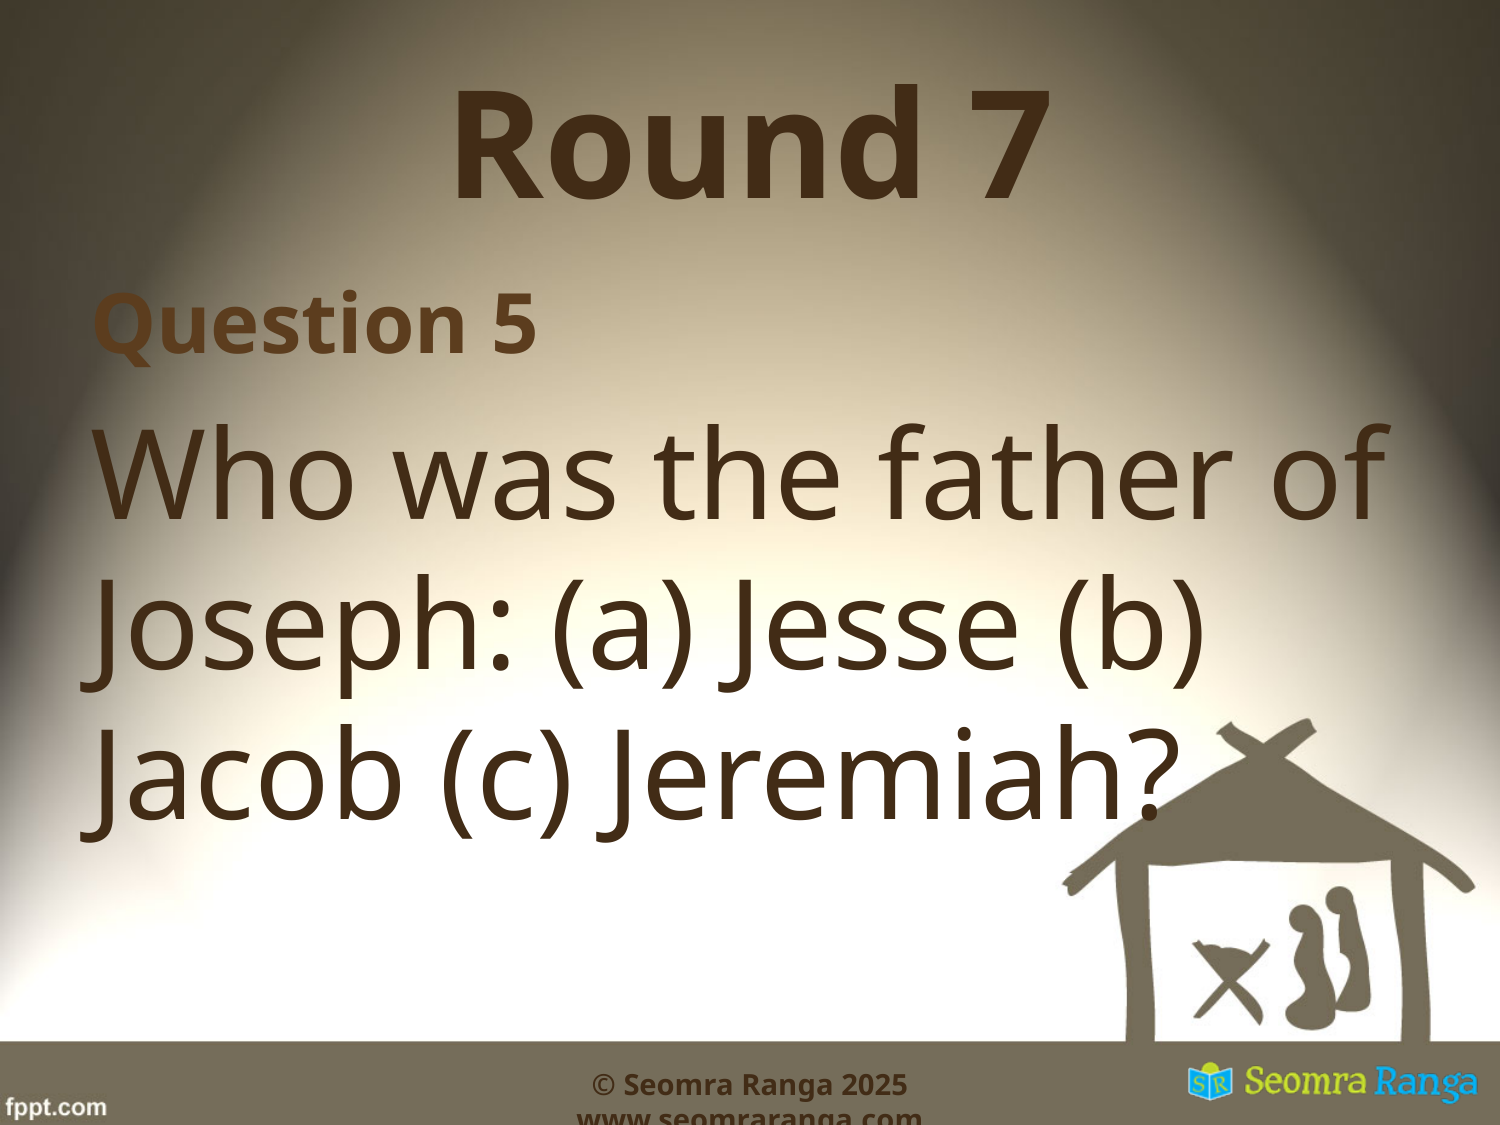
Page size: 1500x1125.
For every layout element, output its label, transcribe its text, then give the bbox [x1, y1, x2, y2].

picture [0, 0, 1500, 1125]
text_box © Seomra Ranga 2025 www.seomraranga.com [401, 1058, 1099, 1125]
title Round 7 [75, 45, 1425, 233]
list Question 5 Who was the father of Joseph: (a) Jesse (b) Jacob (c) Jeremiah? [75, 262, 1425, 1005]
